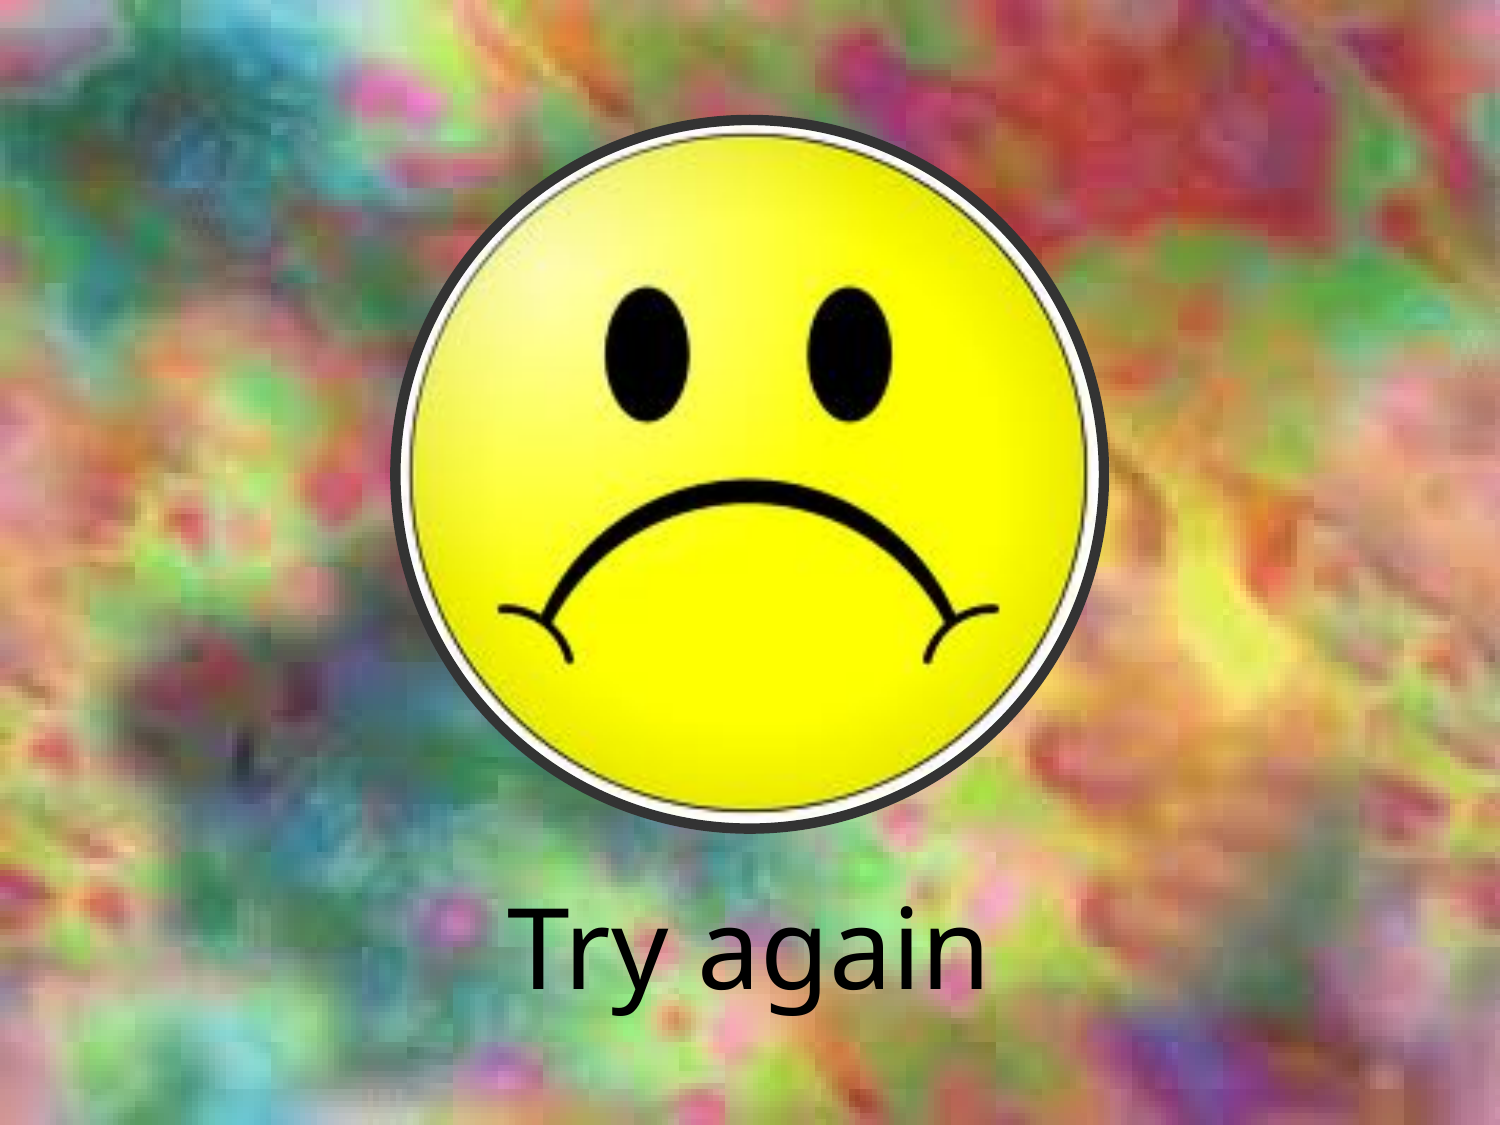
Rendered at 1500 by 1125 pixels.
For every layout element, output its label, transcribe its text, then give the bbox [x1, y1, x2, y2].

picture [0, 0, 1500, 1125]
text_box Try again [492, 869, 1007, 1019]
